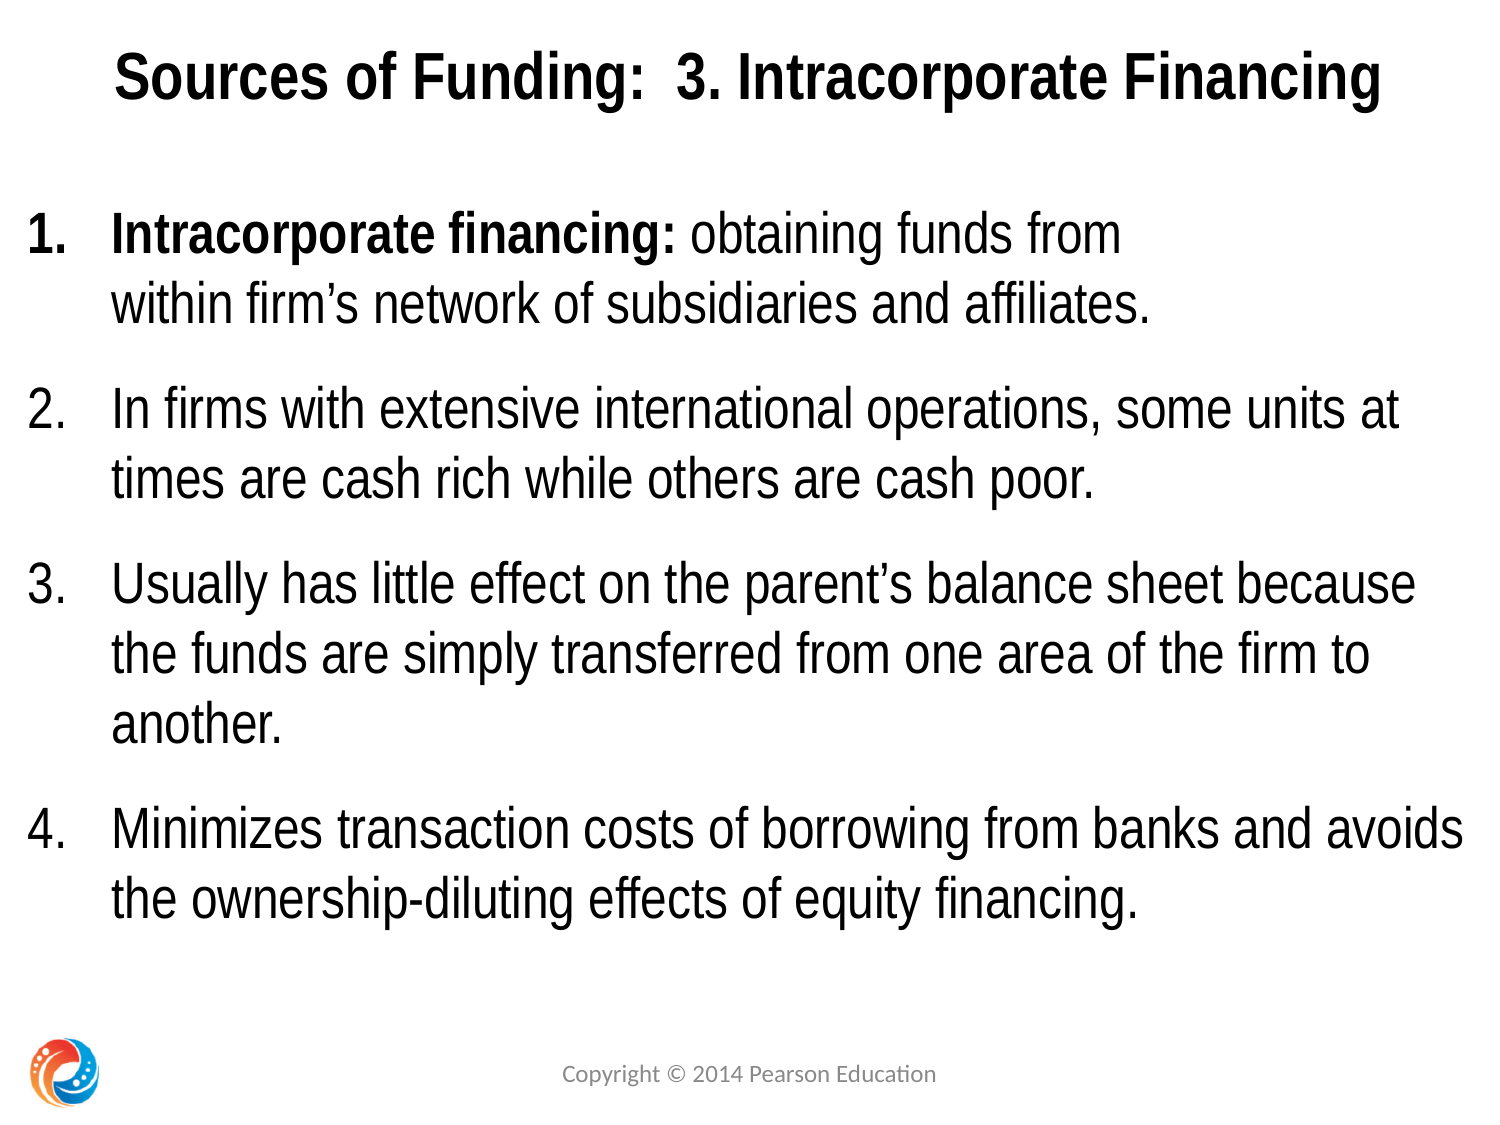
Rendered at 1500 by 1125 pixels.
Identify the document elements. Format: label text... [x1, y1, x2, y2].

picture [23, 1032, 105, 1111]
subtitle Intracorporate financing: obtaining funds from within firm’s network of subsidiaries and affiliates. In firms with extensive international operations, some units at times are cash rich while others are cash poor. Usually has little effect on the parent’s balance sheet because the funds are simply transferred from one area of the firm to another. Minimizes transaction costs of borrowing from banks and avoids the ownership-diluting effects of equity financing. [12, 187, 1496, 1063]
footer Copyright © 2014 Pearson Education [512, 1042, 988, 1103]
title Sources of Funding: 3. Intracorporate Financing [17, 4, 1481, 143]
